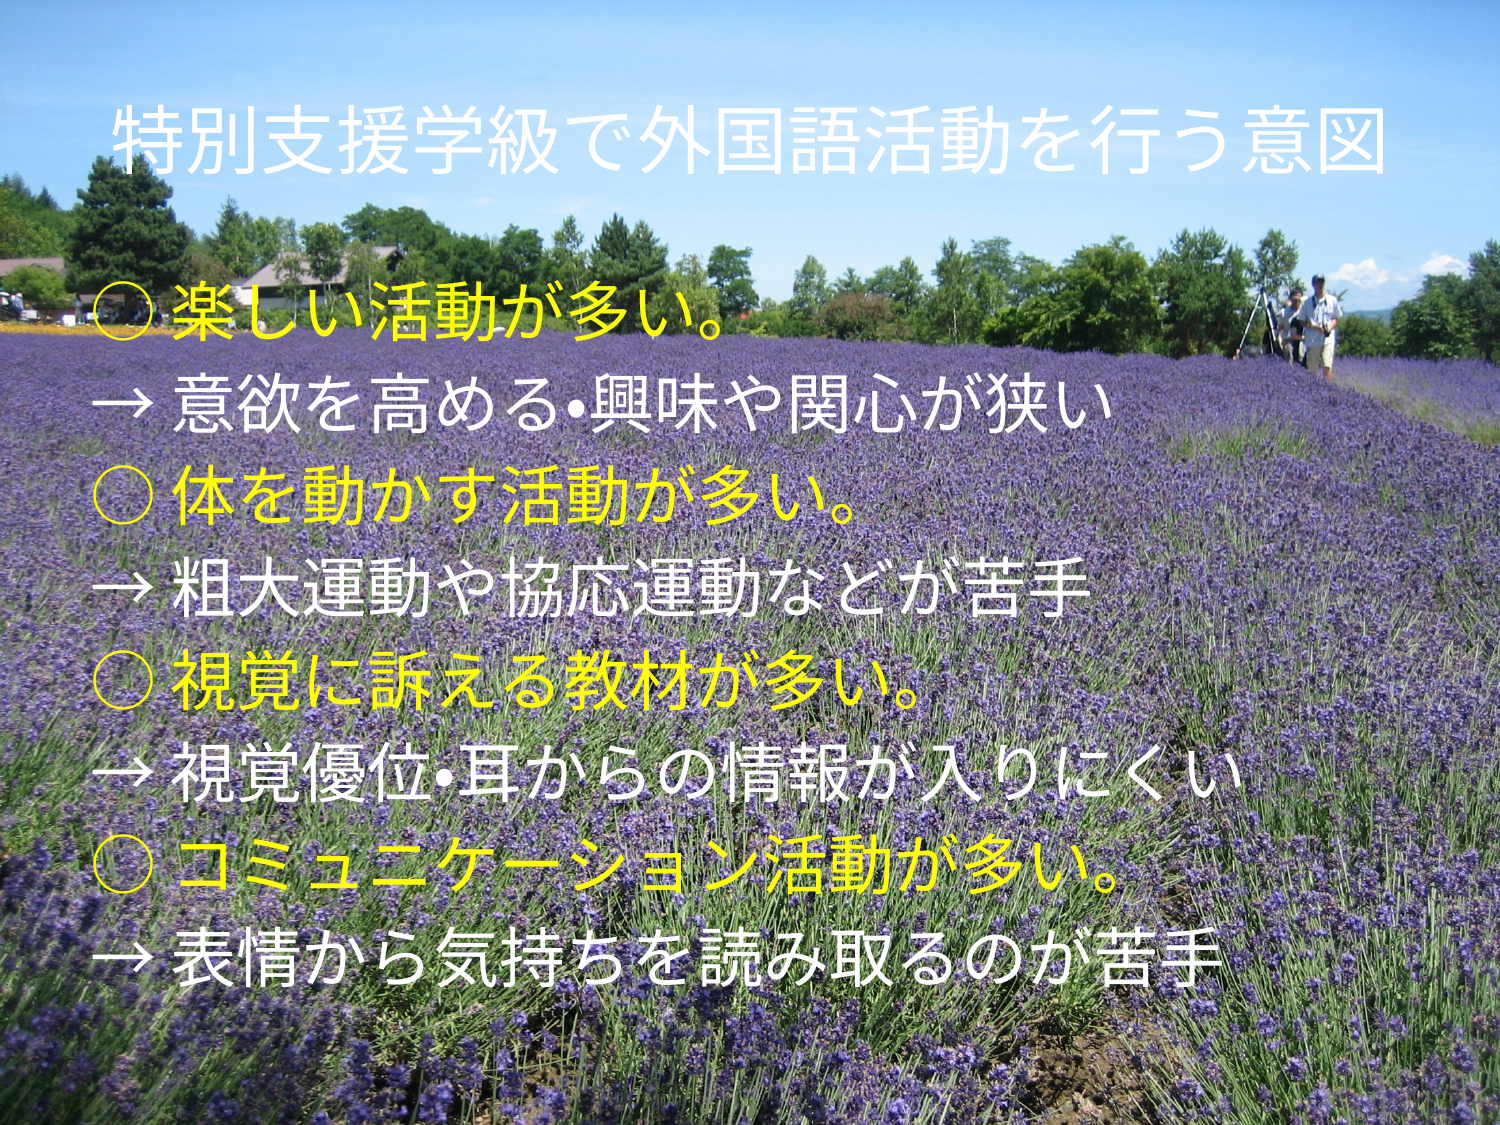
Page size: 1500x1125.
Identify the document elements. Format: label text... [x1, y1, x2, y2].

picture [0, 0, 1500, 1125]
list ○楽しい活動が多い。 →意欲を高める・興味や関心が狭い ○体を動かす活動が多い。 →粗大運動や協応運動などが苦手 ○視覚に訴える教材が多い。 →視覚優位・耳からの情報が入りにくい ○コミュニケーション活動が多い。 →表情から気持ちを読み取るのが苦手 [75, 262, 1425, 1005]
title 特別支援学級で外国語活動を行う意図 [75, 45, 1425, 233]
